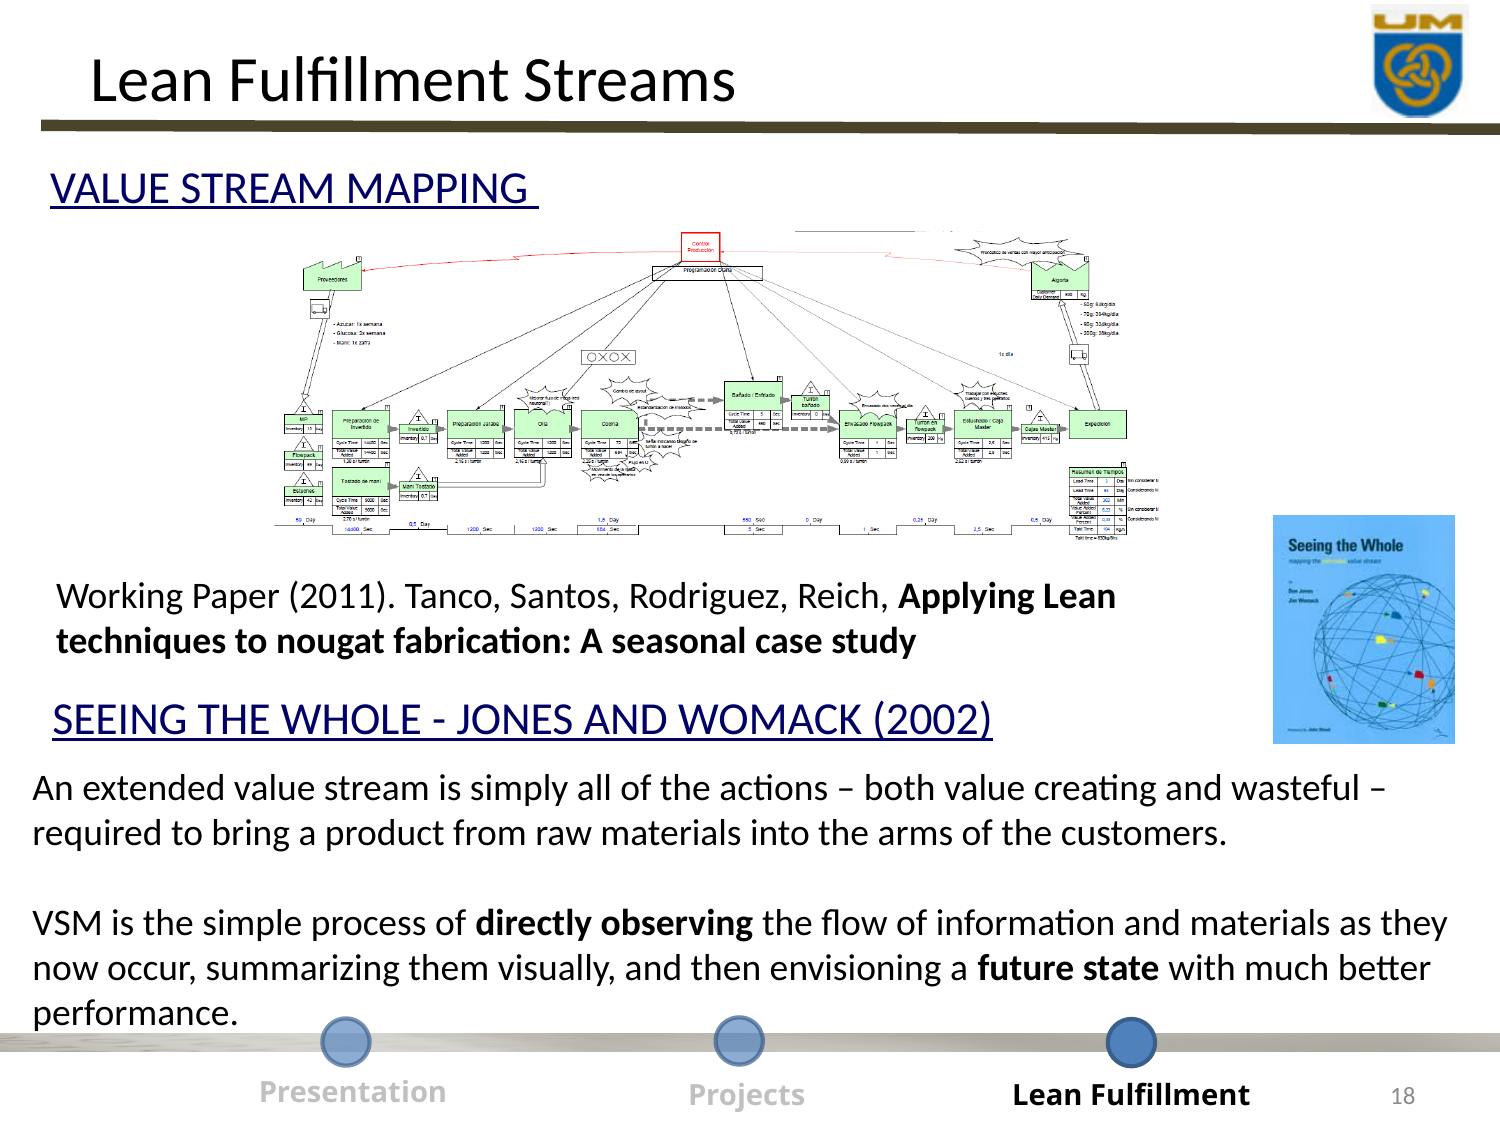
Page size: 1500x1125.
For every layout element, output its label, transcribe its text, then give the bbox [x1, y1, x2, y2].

text_box VALUE STREAM MAPPING [35, 149, 1500, 305]
text_box Lean Fulfillment [963, 1068, 1300, 1125]
picture [272, 231, 1159, 543]
text_box Projects [579, 1068, 915, 1125]
text_box Presentation [239, 1065, 467, 1110]
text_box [41, 125, 1500, 130]
title Lean Fulfillment Streams [53, 11, 1366, 123]
text_box SEEING THE WHOLE - JONES AND WOMACK (2002) [37, 681, 1500, 837]
text_box Working Paper (2011). Tanco, Santos, Rodriguez, Reich, Applying Lean techniques to nougat fabrication: A seasonal case study [41, 563, 1247, 668]
slide_number 18 [1140, 1065, 1431, 1125]
text_box [722, 1060, 757, 1067]
picture [1370, 4, 1470, 118]
picture [1272, 514, 1455, 744]
text_box [1112, 1060, 1151, 1069]
text_box An extended value stream is simply all of the actions – both value creating and wasteful – required to bring a product from raw materials into the arms of the customers. VSM is the simple process of directly observing the flow of information and materials as they now occur, summarizing them visually, and then envisioning a future state with much better performance. [17, 755, 1489, 1032]
picture [0, 1033, 1500, 1052]
text_box [327, 1060, 365, 1068]
